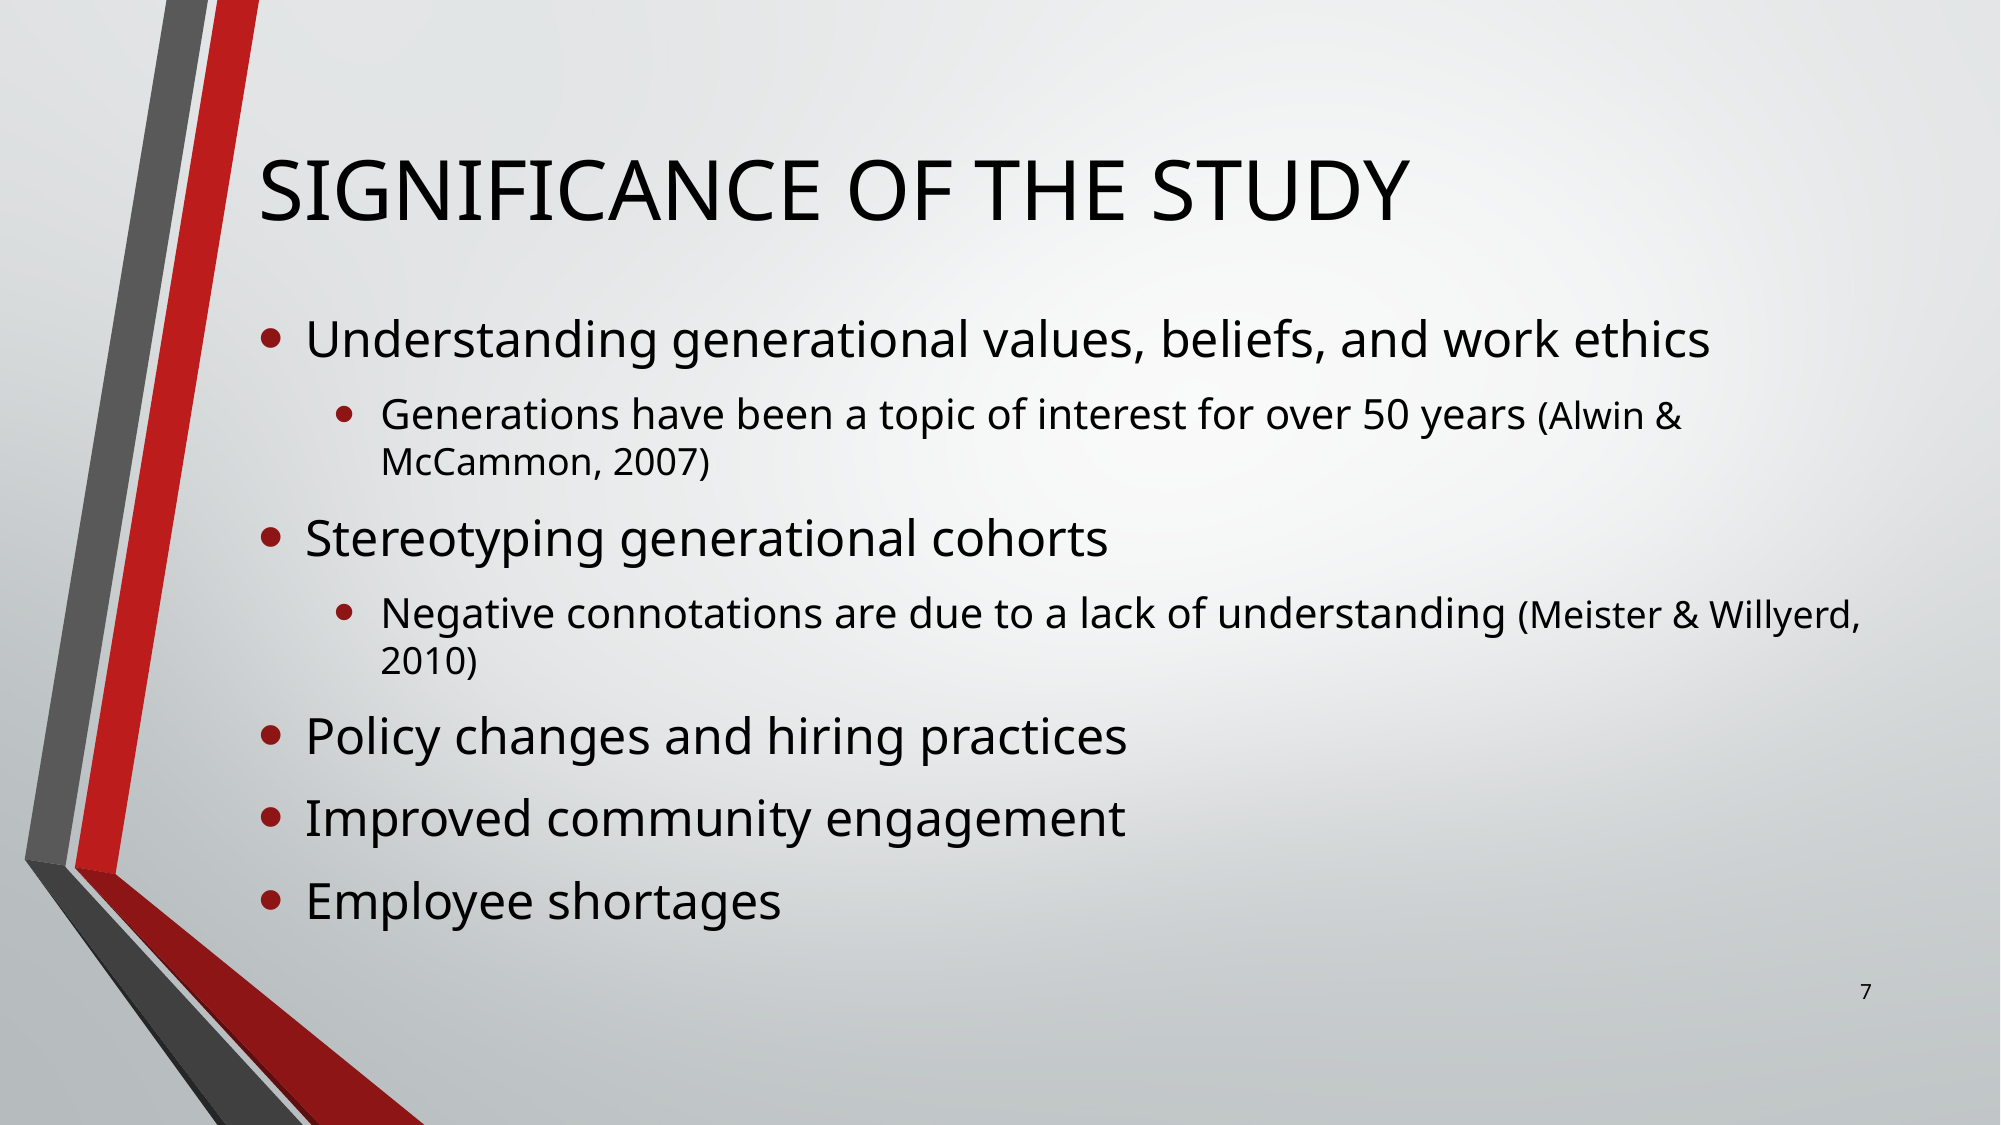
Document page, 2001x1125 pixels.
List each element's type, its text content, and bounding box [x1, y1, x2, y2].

title SIGNIFICANCE OF THE STUDY [243, 112, 1887, 263]
list Understanding generational values, beliefs, and work ethics Generations have been a topic of interest for over 50 years (Alwin & McCammon, 2007) Stereotyping generational cohorts Negative connotations are due to a lack of understanding (Meister & Willyerd, 2010) Policy changes and hiring practices Improved community engagement Employee shortages [243, 299, 1887, 1013]
slide_number 7 [1796, 962, 1887, 1023]
